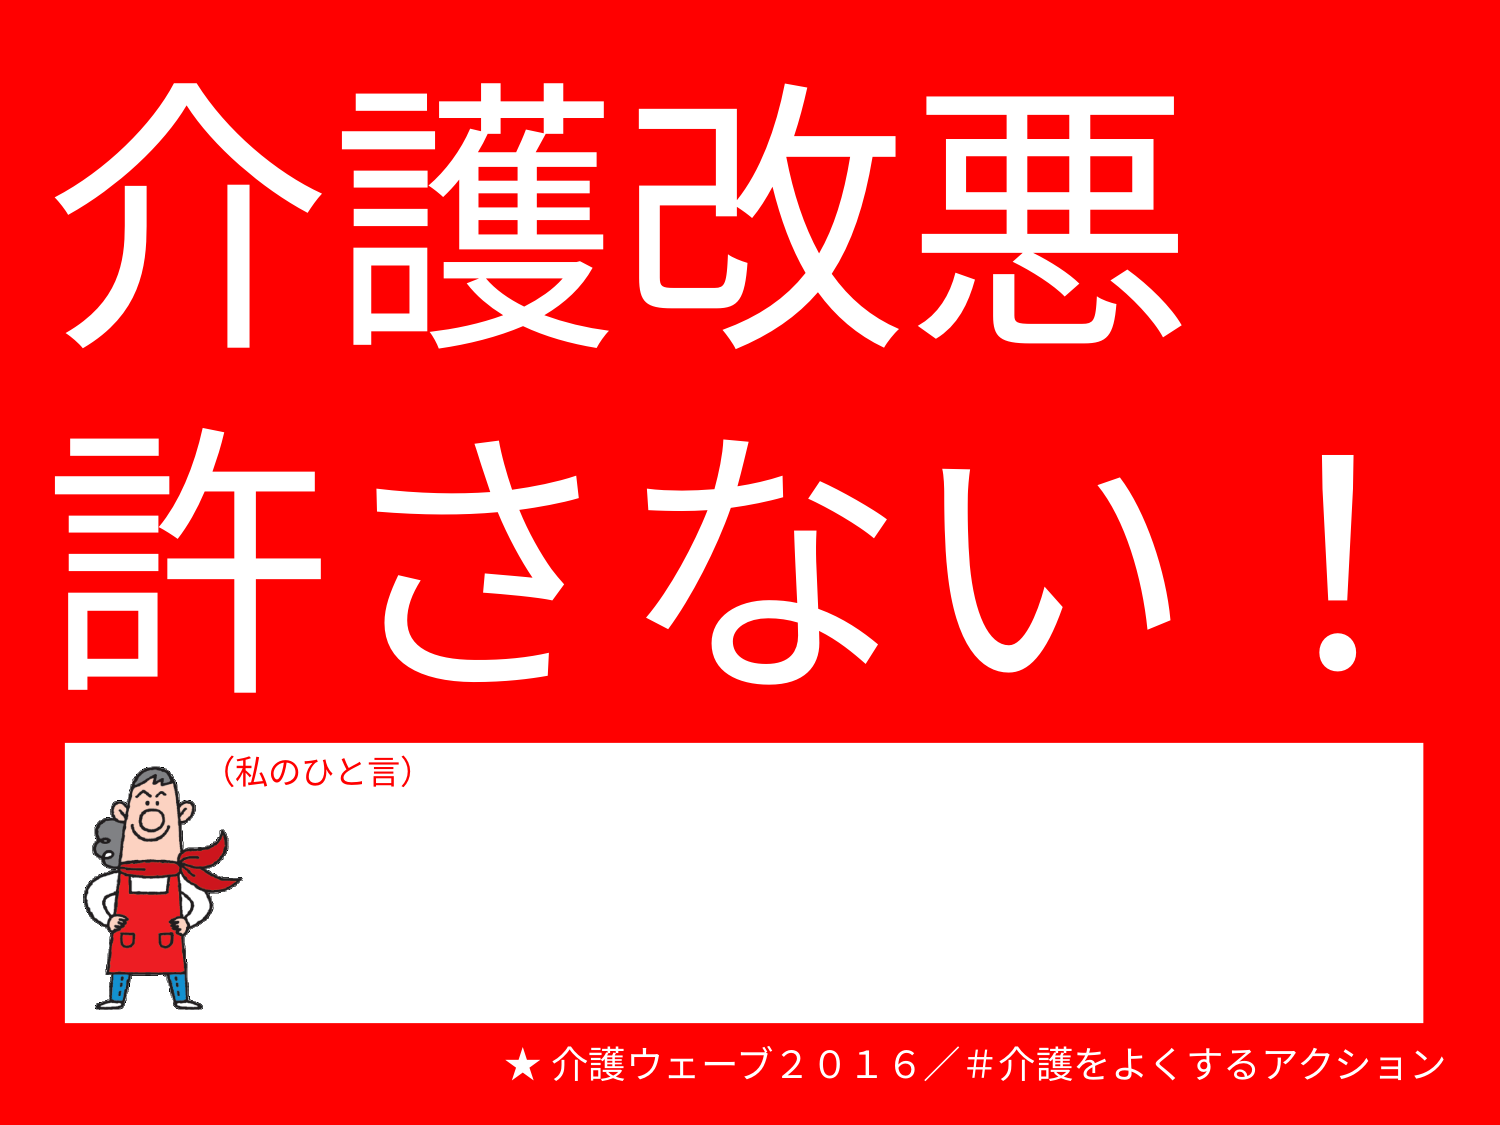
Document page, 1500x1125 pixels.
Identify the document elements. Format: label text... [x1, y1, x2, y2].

text_box 介護改悪 許さない！ [29, 30, 1500, 736]
text_box ★介護ウェーブ２０１６／＃介護をよくするアクション [490, 1033, 1500, 1094]
text_box （私のひと言） [187, 743, 449, 799]
picture [82, 764, 243, 1012]
text_box [63, 741, 1425, 1025]
